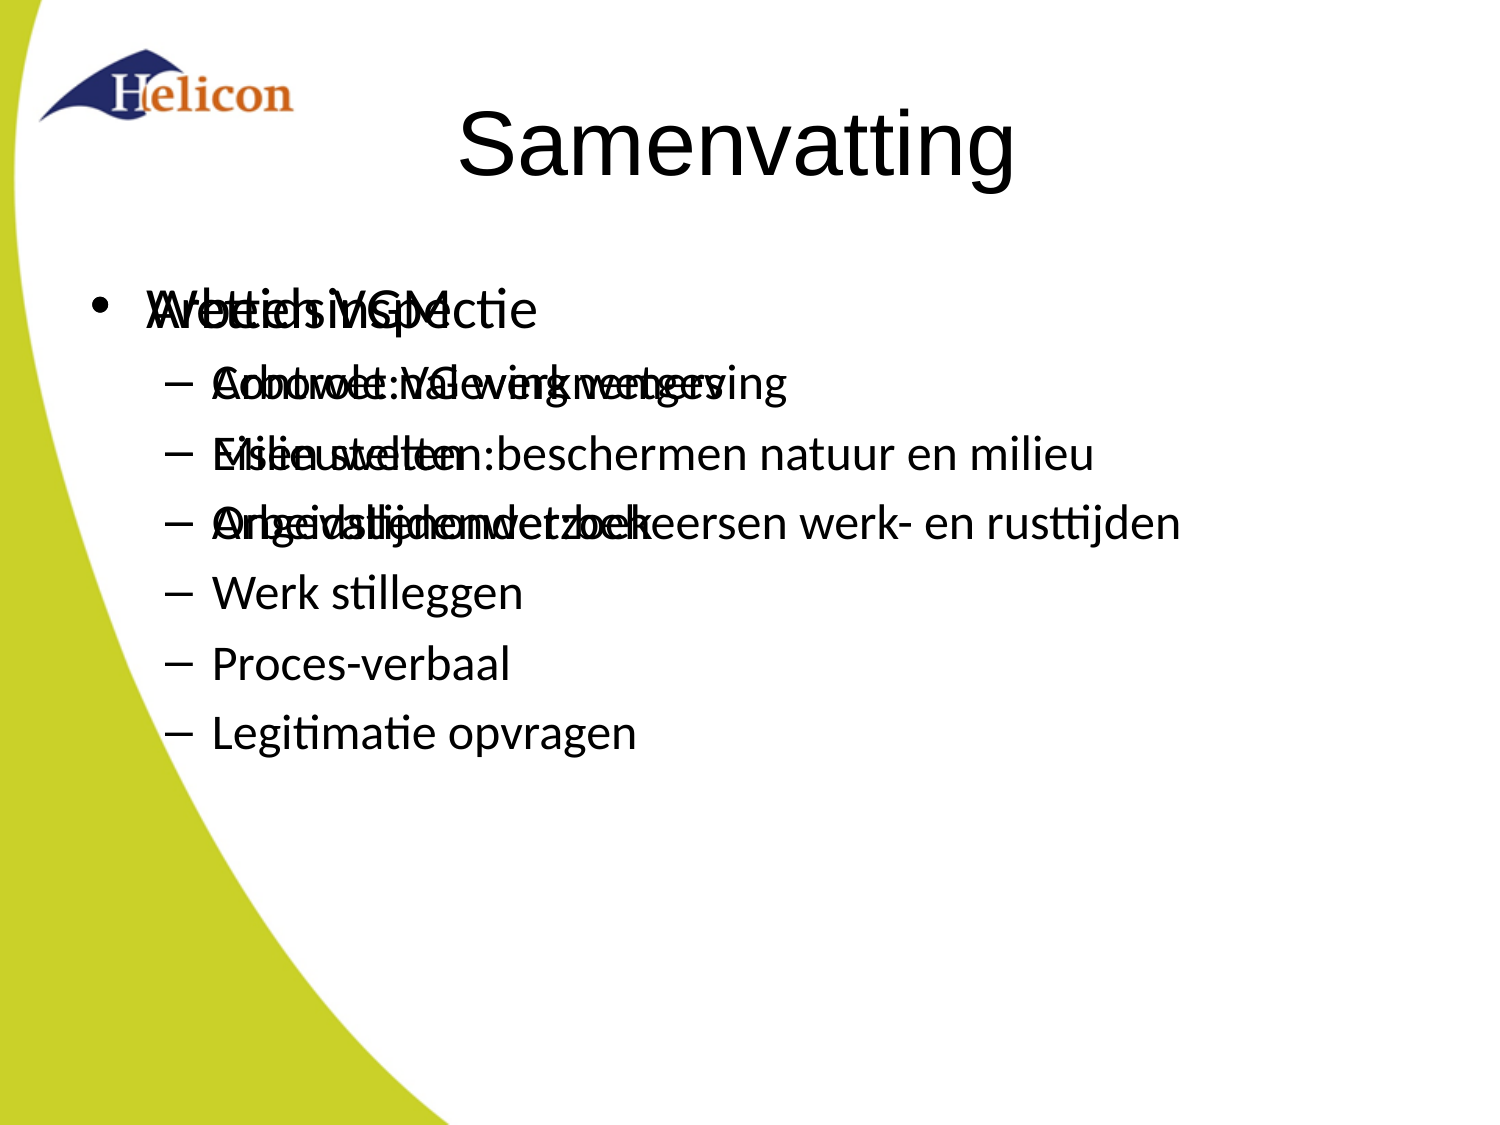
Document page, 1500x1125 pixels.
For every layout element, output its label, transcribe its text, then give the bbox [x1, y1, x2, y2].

list Wetten VGM Arbowet:VG werknemers Milieuwetten:beschermen natuur en milieu Arbeidstijdenwet:beheersen werk- en rusttijden [75, 262, 1425, 1005]
title Samenvatting [75, 45, 1425, 233]
picture [0, 0, 1500, 1125]
